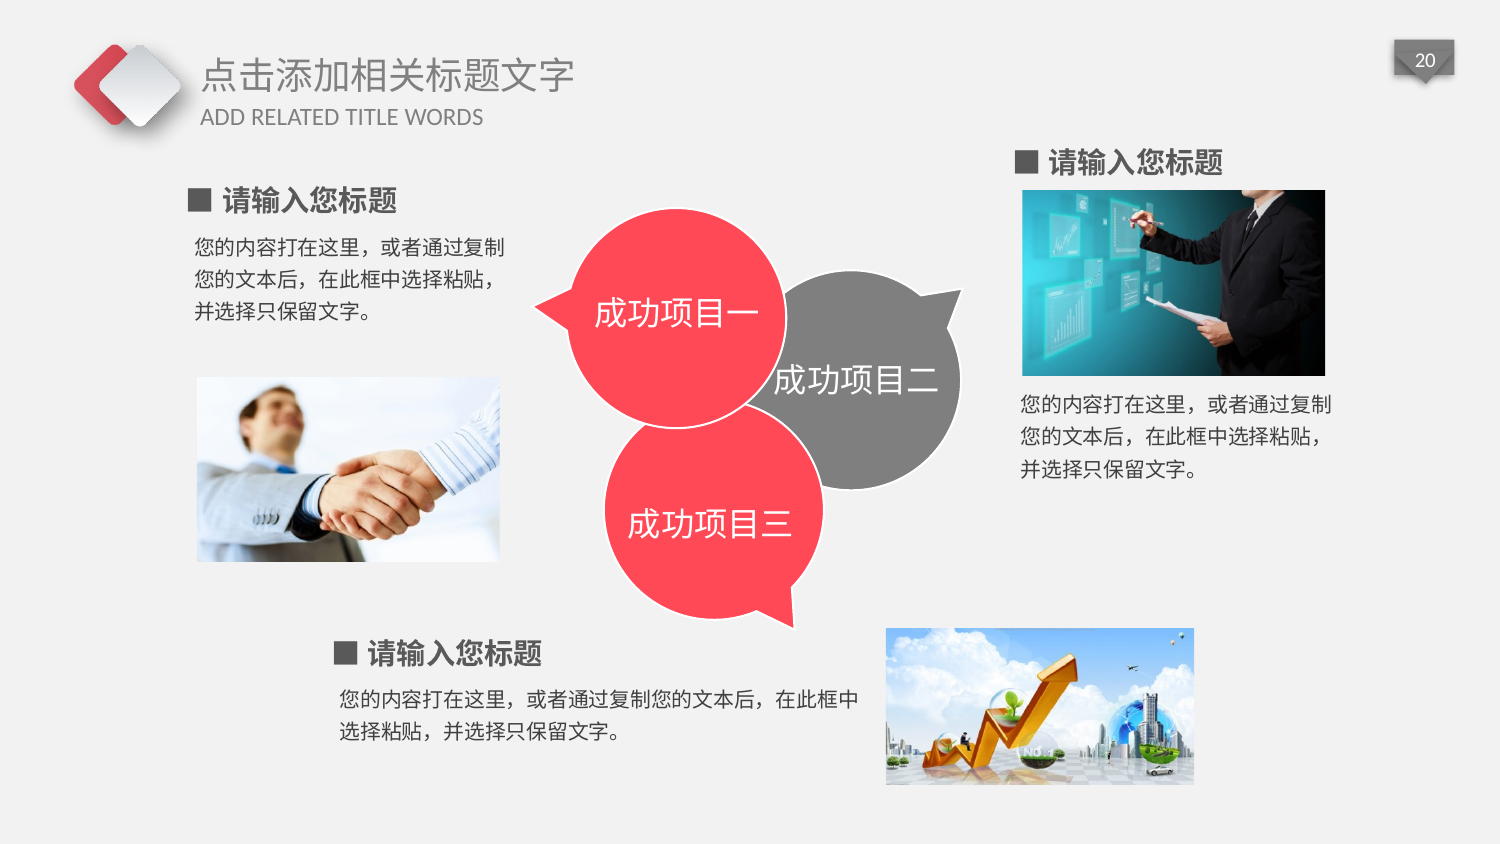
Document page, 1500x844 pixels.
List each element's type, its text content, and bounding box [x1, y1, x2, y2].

text_box [603, 404, 824, 630]
text_box [1022, 190, 1326, 376]
text_box [532, 207, 787, 429]
text_box 您的内容打在这里，或者通过复制您的文本后，在此框中选择粘贴，并选择只保留文字。 [328, 673, 874, 750]
text_box ■请输入您标题 [1000, 138, 1236, 185]
text_box ■请输入您标题 [174, 177, 409, 224]
text_box ■请输入您标题 [320, 629, 555, 676]
picture [89, 35, 190, 136]
text_box [747, 270, 963, 491]
text_box [196, 377, 500, 562]
text_box 成功项目二 [790, 341, 924, 418]
text_box 成功项目三 [644, 484, 778, 562]
text_box 您的内容打在这里，或者通过复制您的文本后，在此框中选择粘贴，并选择只保留文字。 [183, 221, 524, 330]
text_box [885, 628, 1195, 785]
text_box 成功项目一 [610, 273, 744, 351]
text_box 您的内容打在这里，或者通过复制您的文本后，在此框中选择粘贴，并选择只保留文字。 [1009, 378, 1350, 487]
